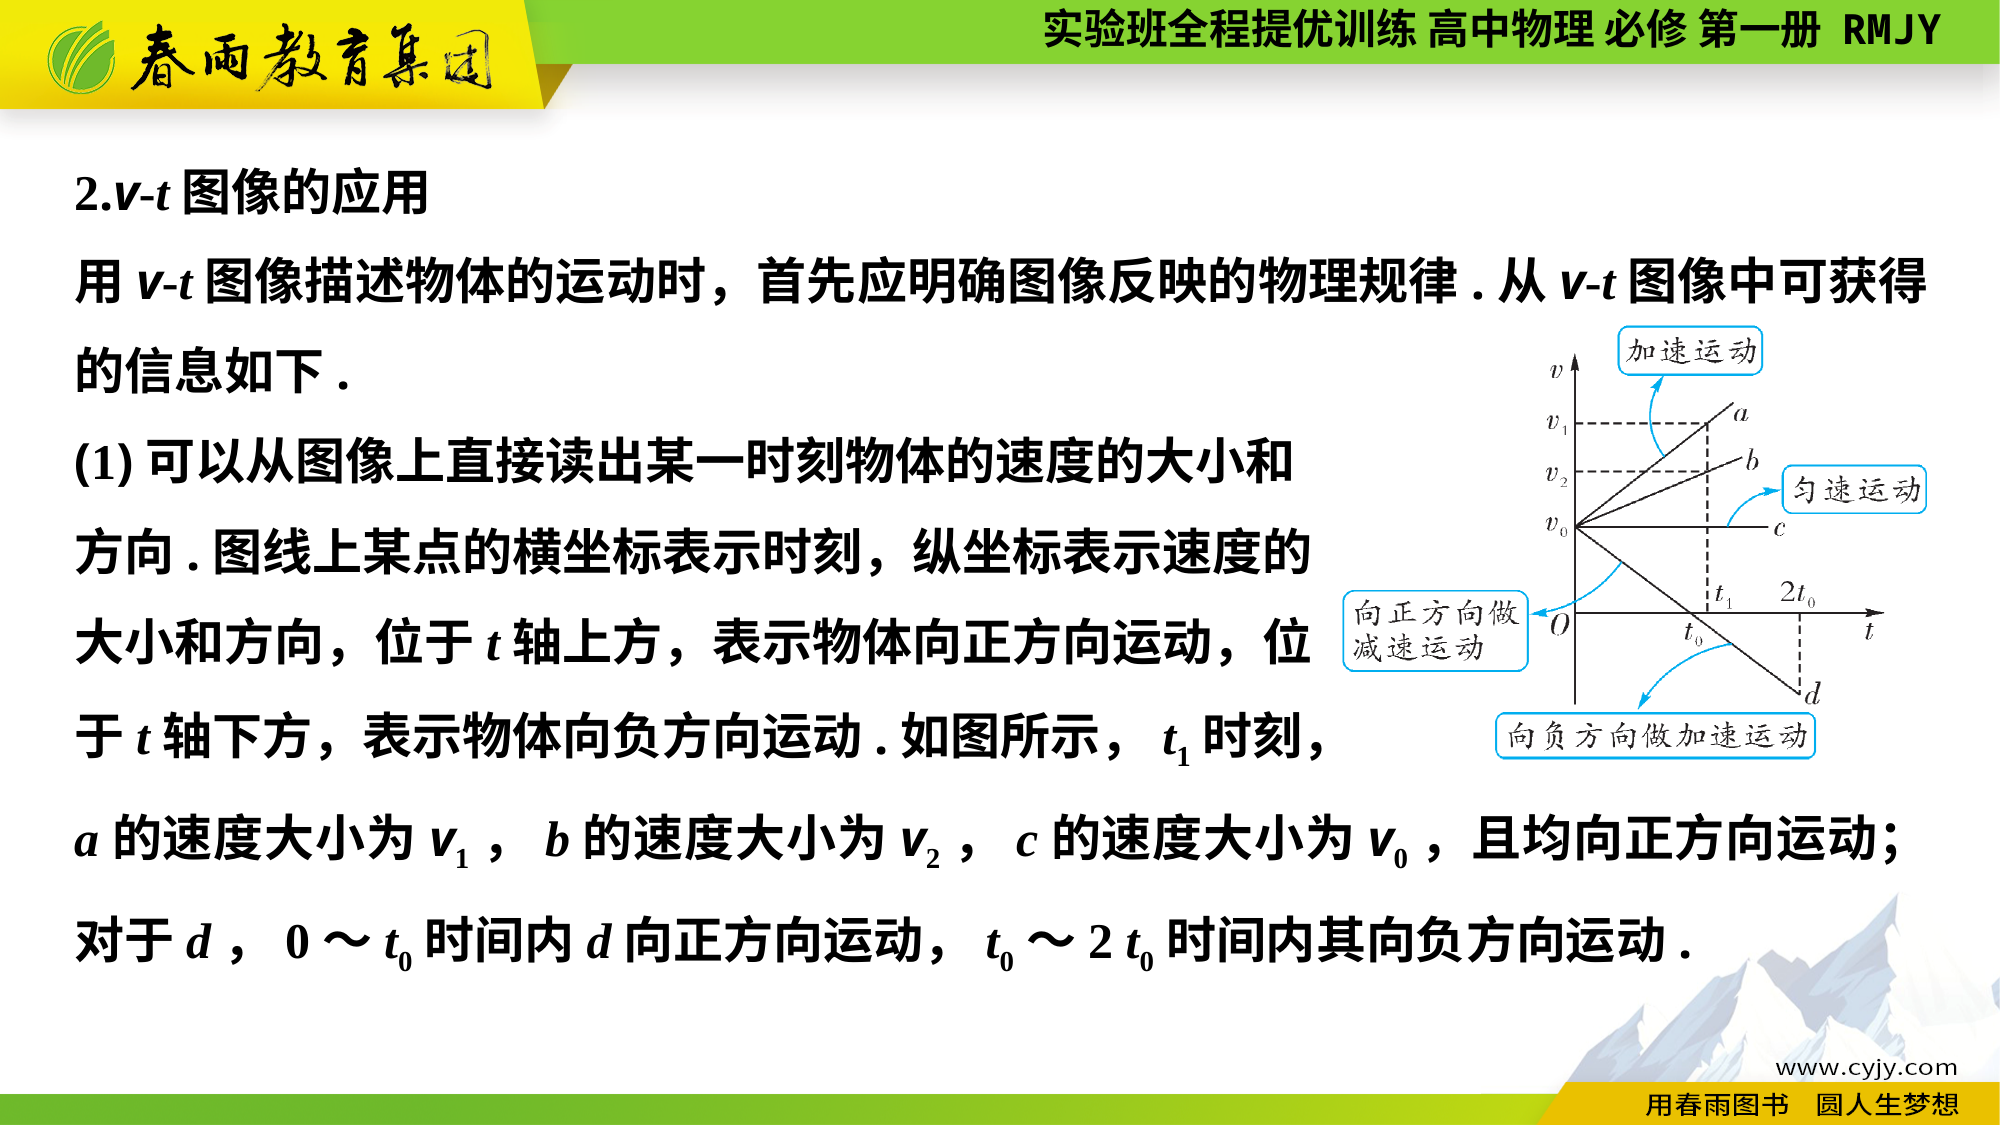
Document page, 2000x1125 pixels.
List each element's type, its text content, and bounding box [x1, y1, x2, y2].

list 2.v-t图像的应用 用v-t图像描述物体的运动时，首先应明确图像反映的物理规律.从v-t图像中可获得的信息如下. (1)可以从图像上直接读出某一时刻物体的速度的大小和 方向.图线上某点的横坐标表示时刻，纵坐标表示速度的 大小和方向，位于t轴上方，表示物体向正方向运动，位 于t轴下方，表示物体向负方向运动.如图所示，t1时刻， a的速度大小为v1，b的速度大小为v2，c的速度大小为v0，且均向正方向运动；对于d，0～t0时间内d向正方向运动，t0～2 t0时间内其向负方向运动. [59, 122, 1944, 956]
picture [0, 0, 2000, 1125]
